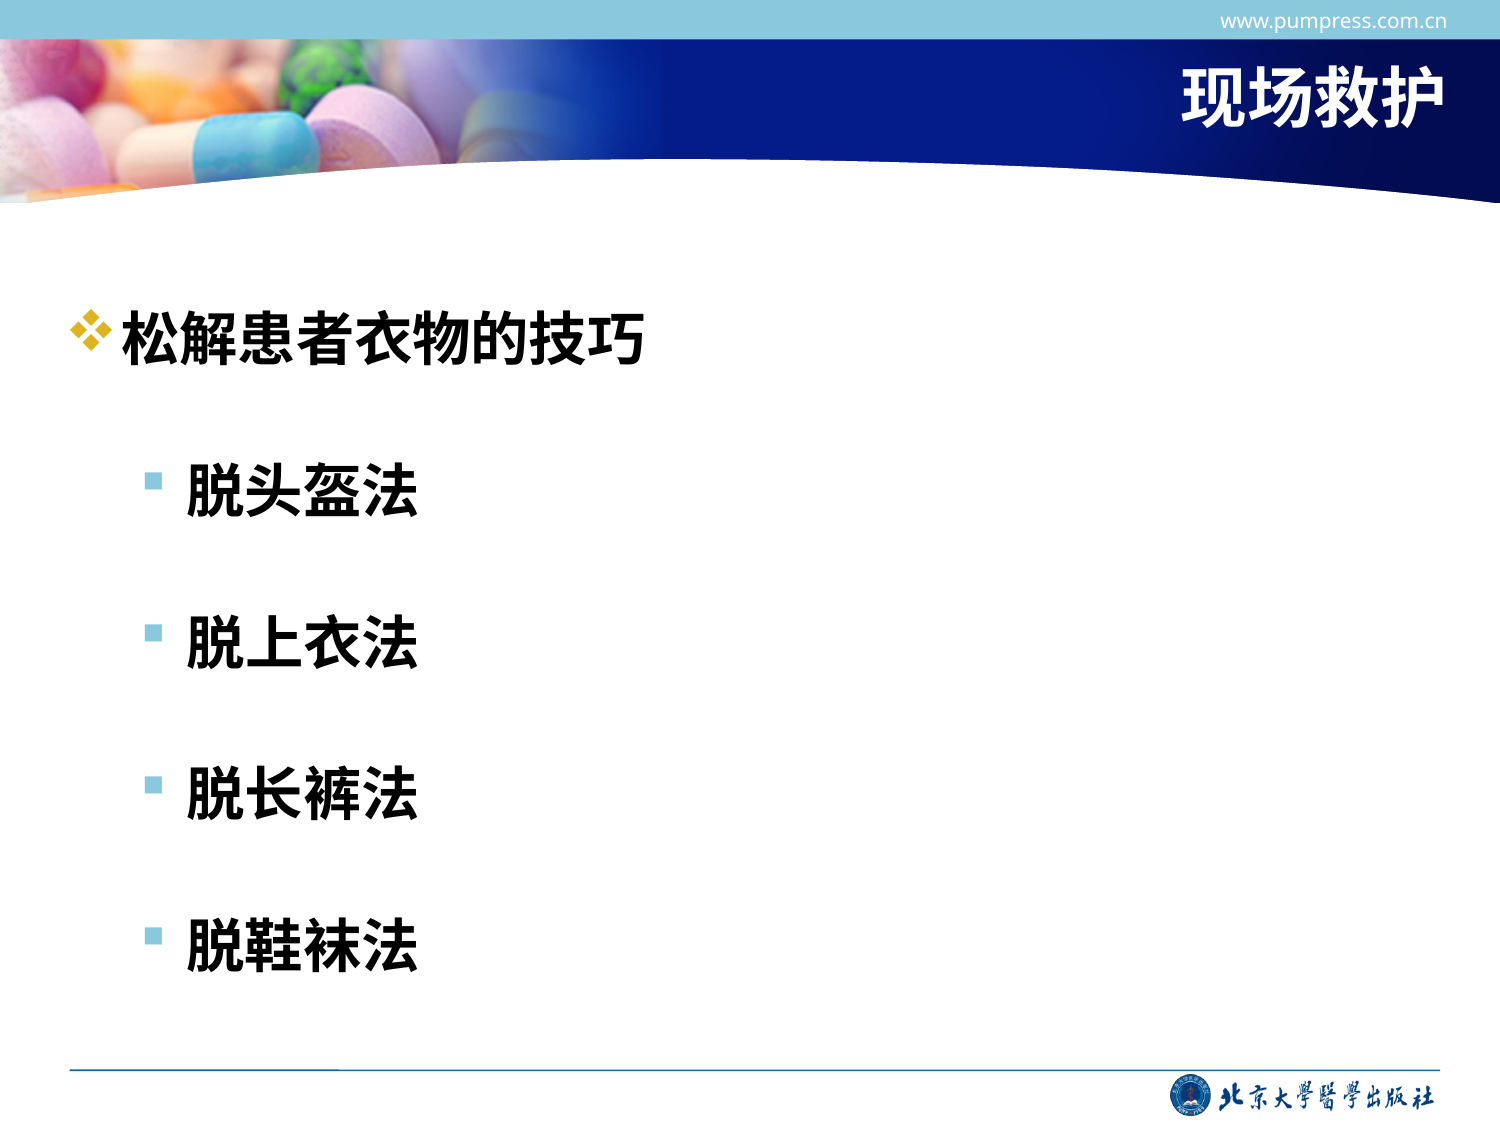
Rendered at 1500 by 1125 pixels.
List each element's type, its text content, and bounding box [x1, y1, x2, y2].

slide_number www.pumpress.com.cn [1024, 0, 1463, 38]
list 松解患者衣物的技巧 脱头盔法 脱上衣法 脱长裤法 脱鞋袜法 [50, 224, 1463, 1025]
picture [0, 40, 1500, 203]
picture [1170, 1074, 1436, 1118]
title 现场救护 [137, 50, 1463, 143]
